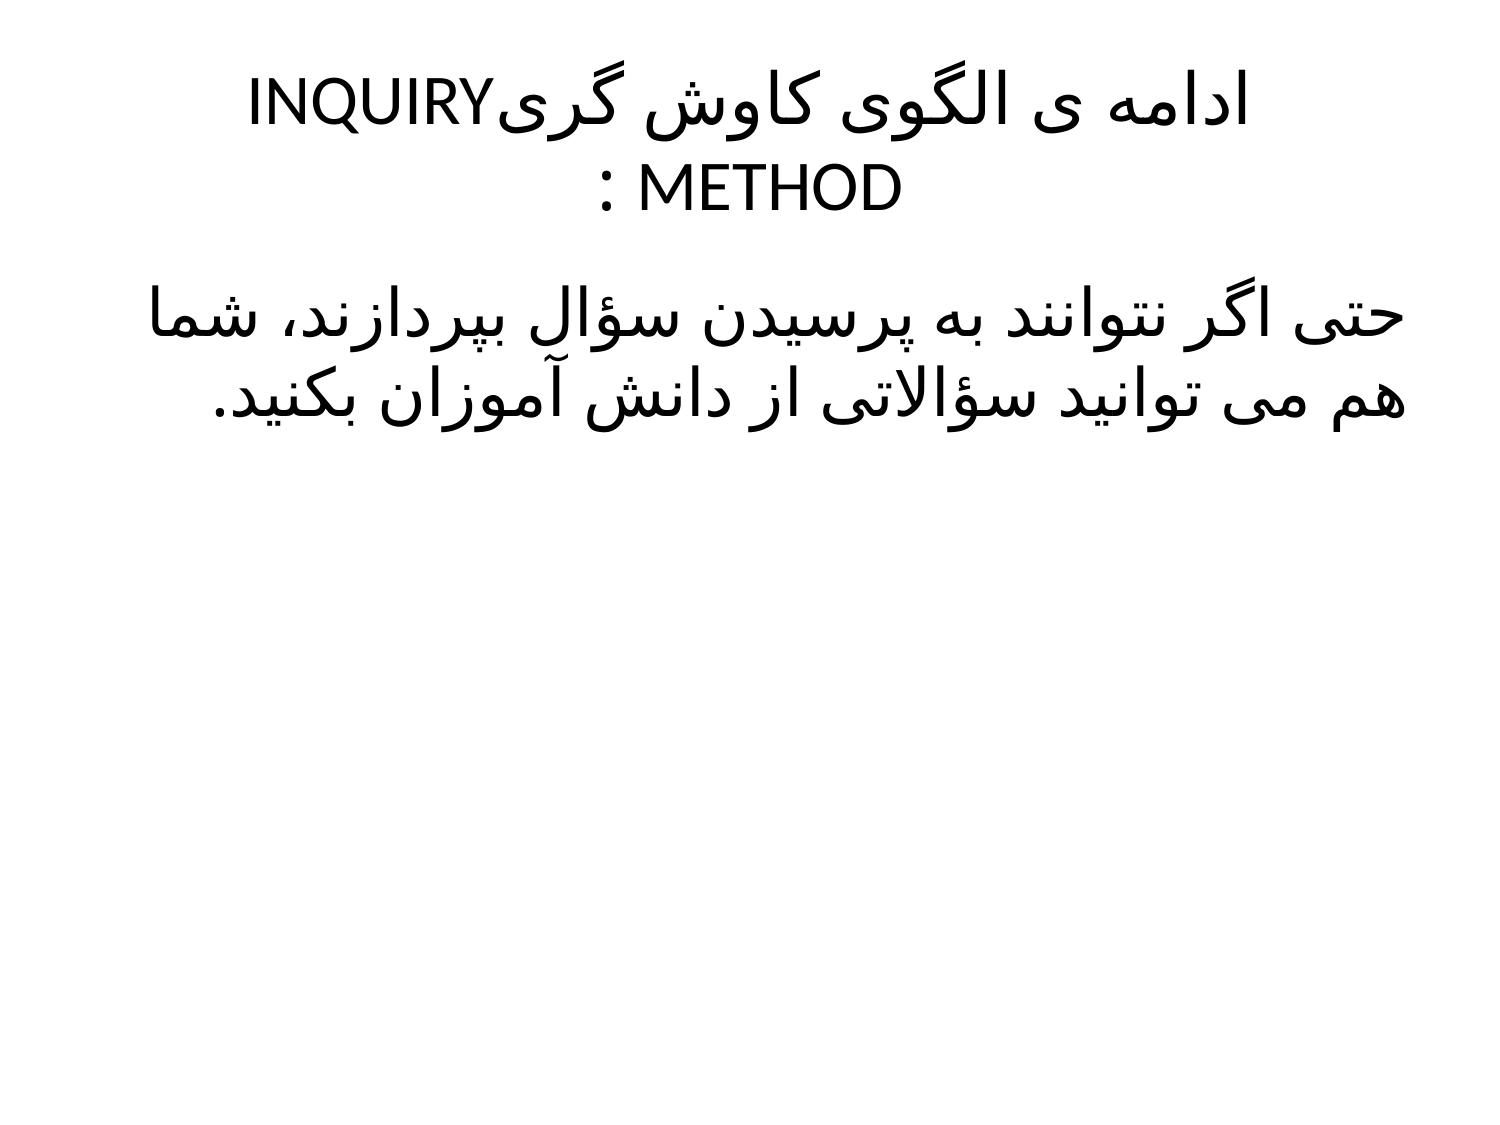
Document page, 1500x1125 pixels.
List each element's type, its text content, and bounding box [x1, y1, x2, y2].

list حتی اگر نتوانند به پرسیدن سؤال بپردازند، شما هم می توانید سؤالاتی از دانش آموزان بکنید. [75, 262, 1425, 1005]
title ادامه ی الگوی کاوش گریINQUIRY METHOD : [75, 45, 1425, 233]
